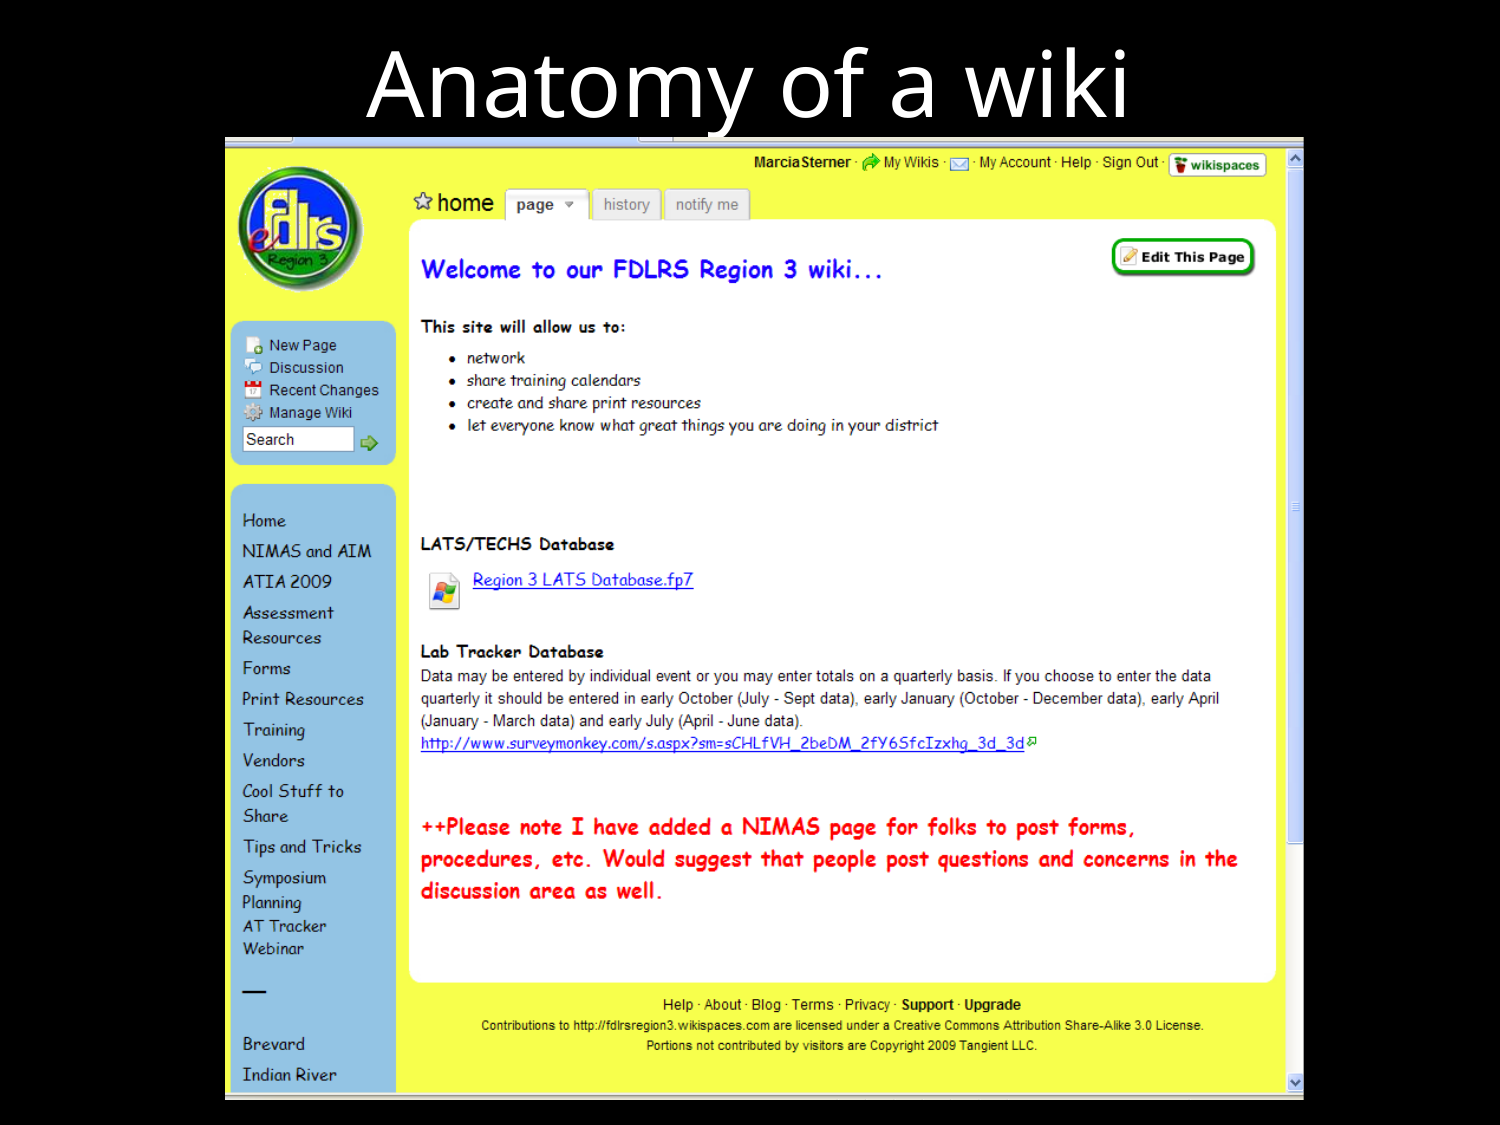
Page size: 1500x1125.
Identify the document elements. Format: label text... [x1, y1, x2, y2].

title Anatomy of a wiki [75, 0, 1425, 175]
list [224, 137, 1304, 1101]
